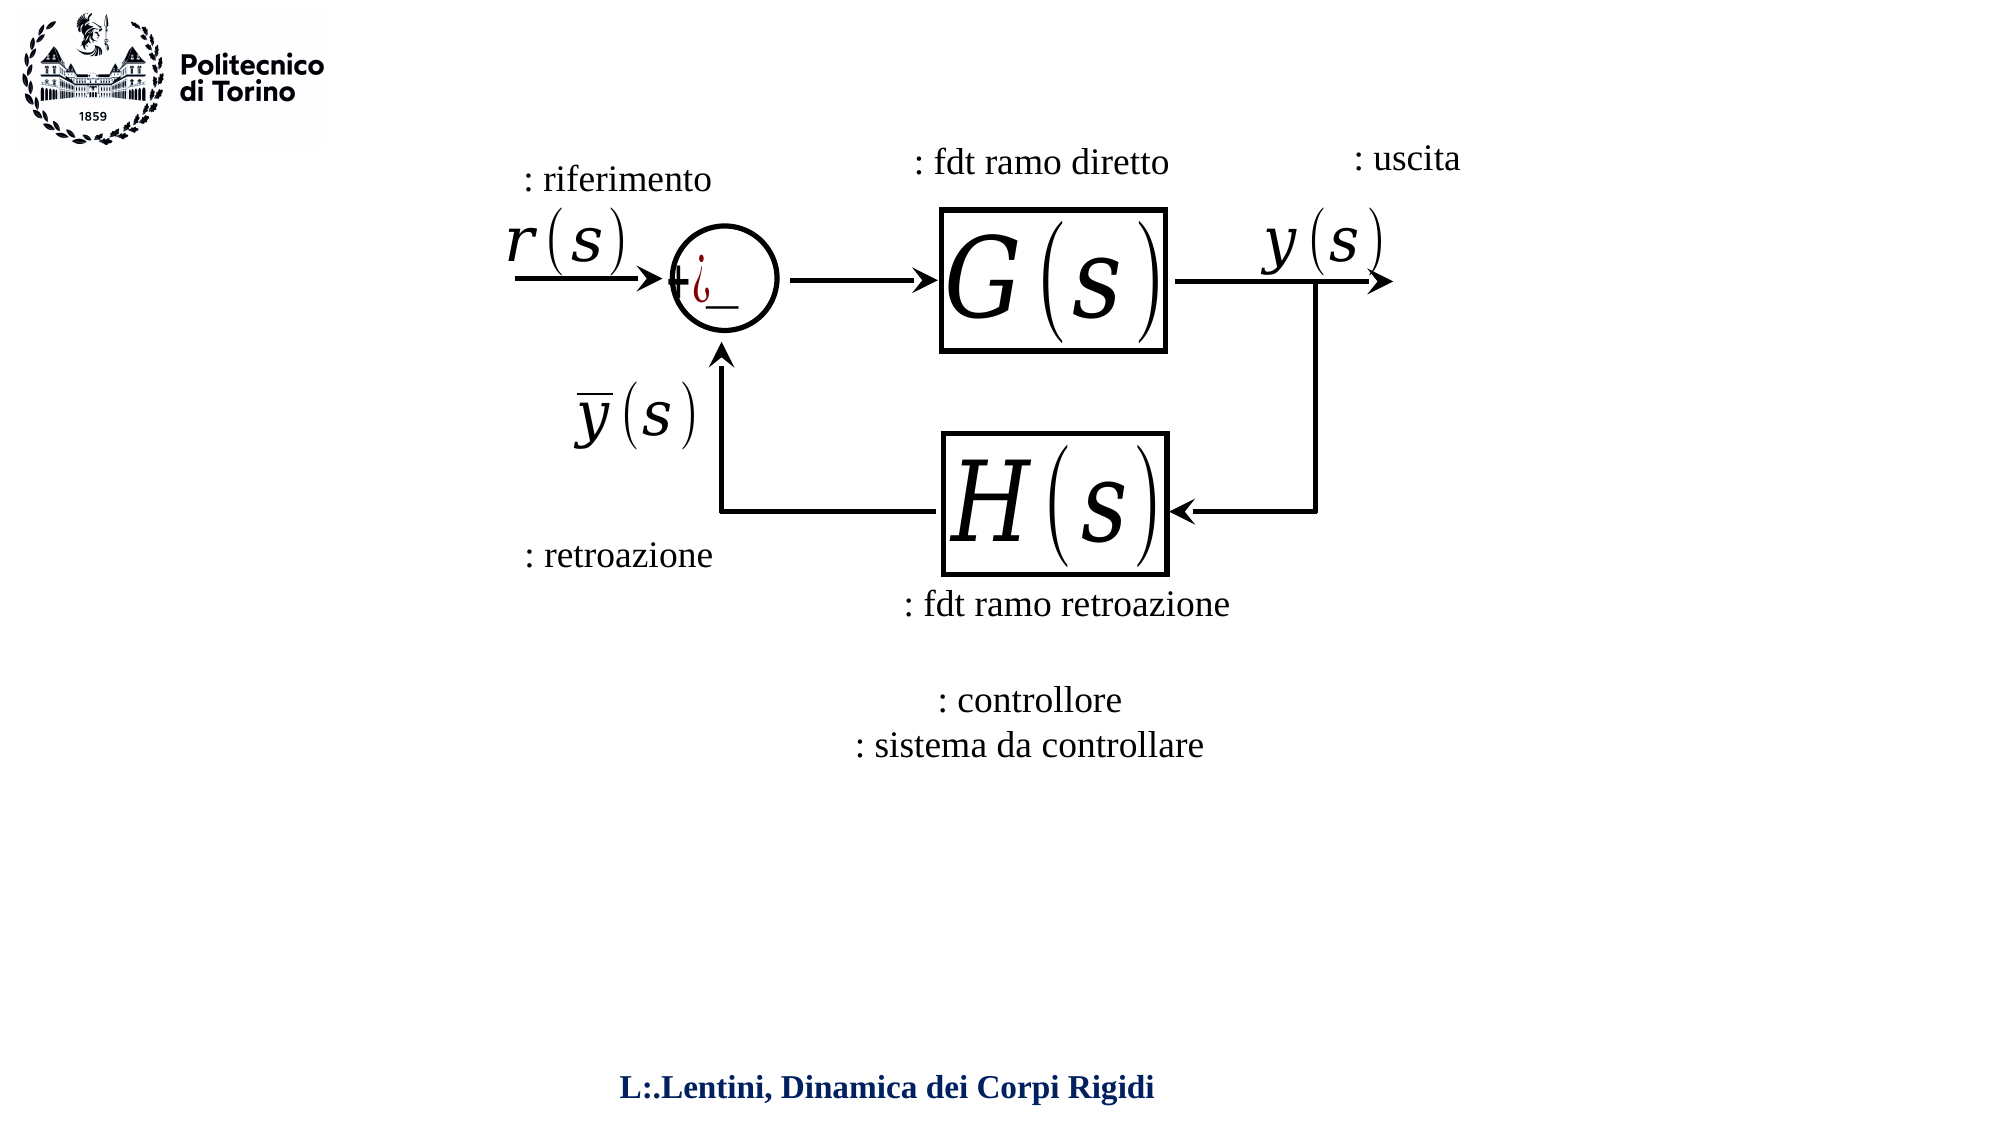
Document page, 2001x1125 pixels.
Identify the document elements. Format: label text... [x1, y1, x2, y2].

picture [17, 8, 325, 148]
text_box L:.Lentini, Dinamica dei Corpi Rigidi [0, 1057, 1776, 1113]
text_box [748, 667, 1371, 1002]
text_box [671, 224, 779, 332]
